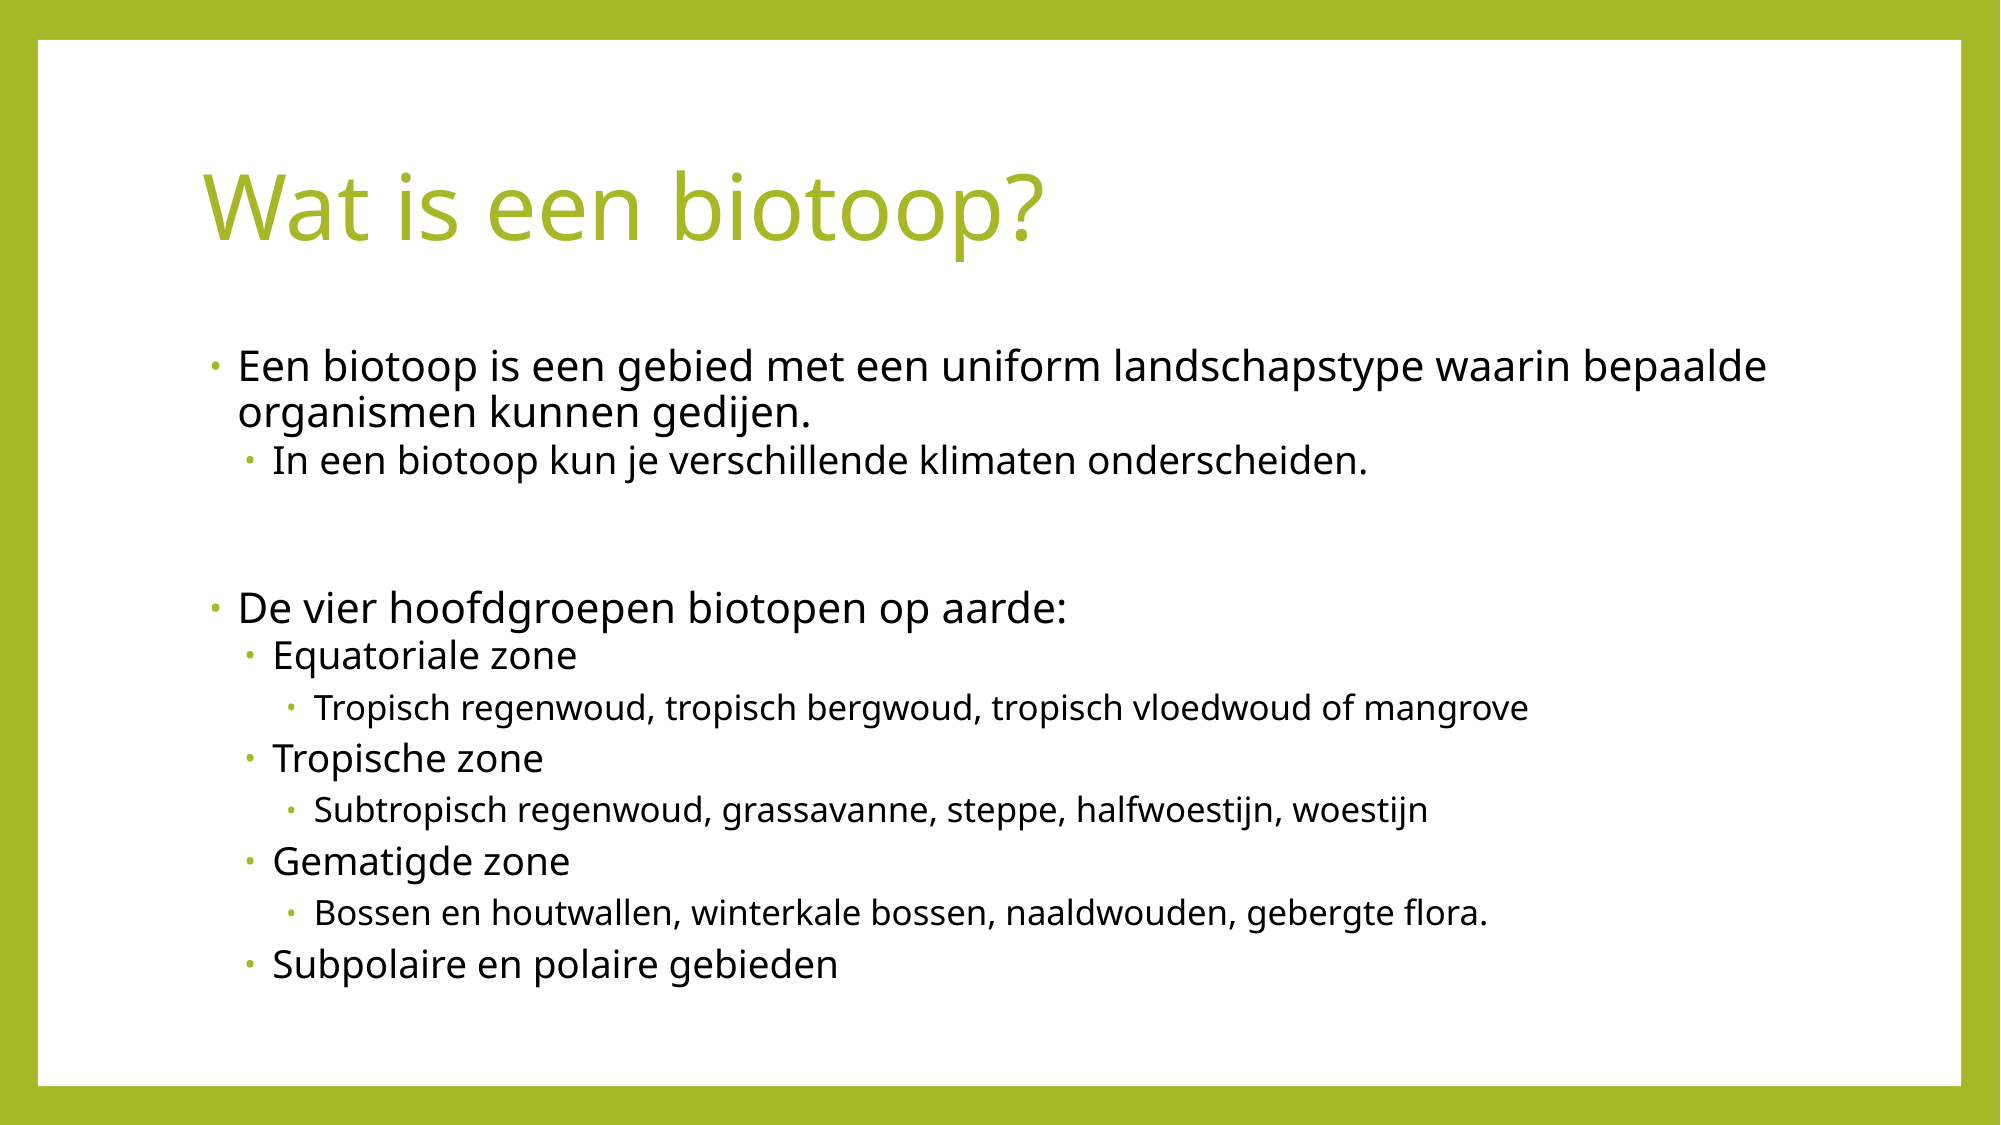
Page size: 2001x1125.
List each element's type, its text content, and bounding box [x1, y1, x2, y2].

title Wat is een biotoop? [187, 99, 1808, 323]
list Een biotoop is een gebied met een uniform landschapstype waarin bepaalde organismen kunnen gedijen. In een biotoop kun je verschillende klimaten onderscheiden. De vier hoofdgroepen biotopen op aarde: Equatoriale zone Tropisch regenwoud, tropisch bergwoud, tropisch vloedwoud of mangrove Tropische zone Subtropisch regenwoud, grassavanne, steppe, halfwoestijn, woestijn Gematigde zone Bossen en houtwallen, winterkale bossen, naaldwouden, gebergte flora. Subpolaire en polaire gebieden [187, 337, 1808, 1000]
